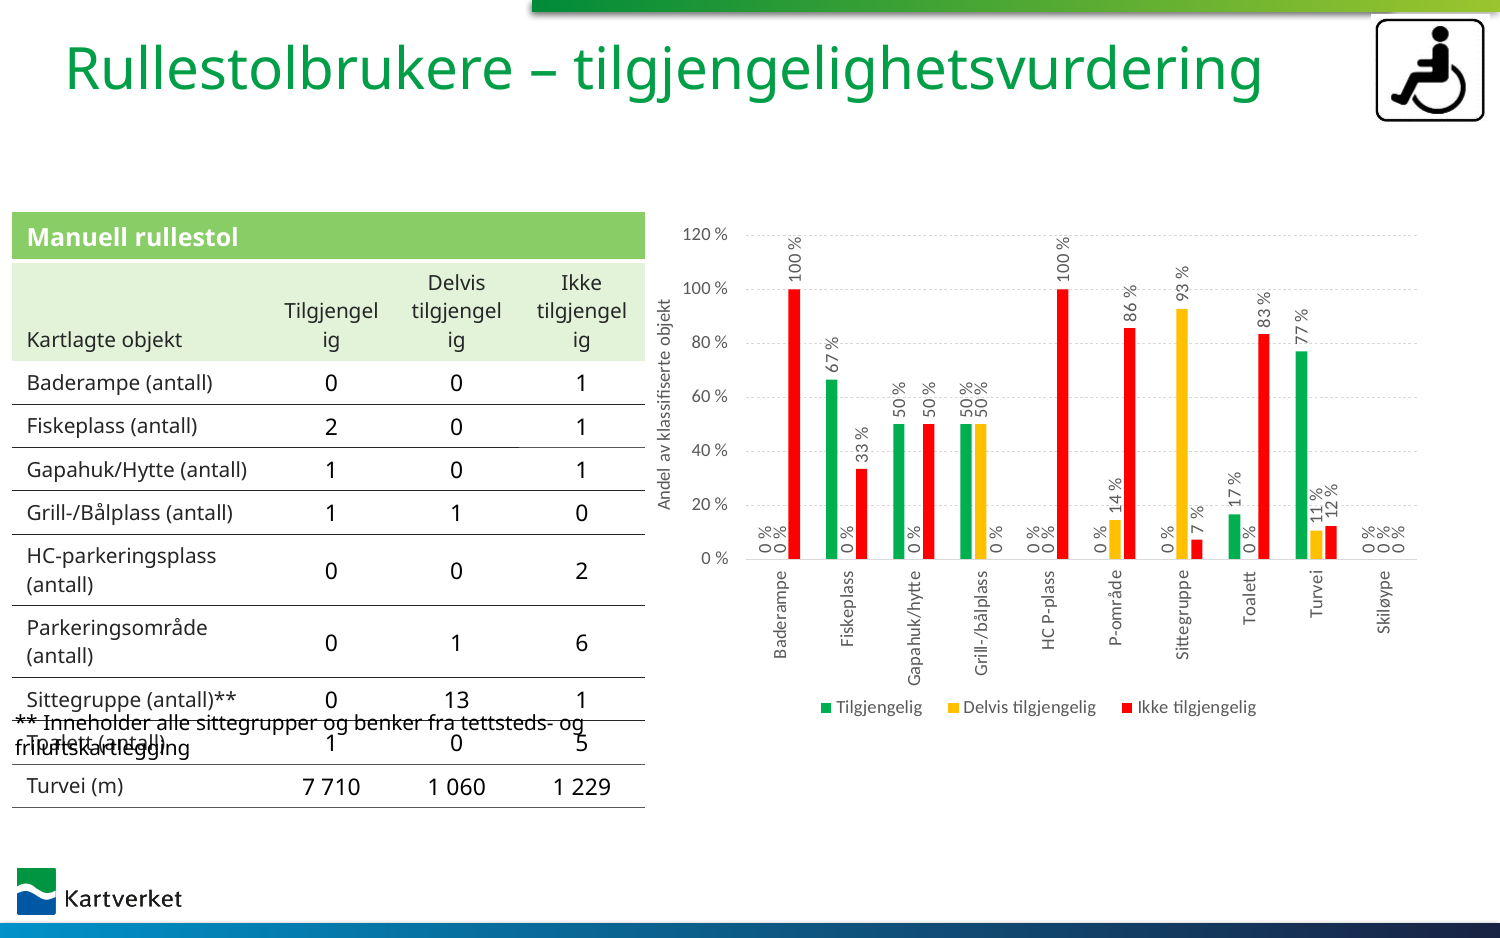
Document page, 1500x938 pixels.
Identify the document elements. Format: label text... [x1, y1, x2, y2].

text_box Rullestolbrukere – tilgjengelighetsvurdering [49, 12, 1372, 109]
text_box ** Inneholder alle sittegrupper og benker fra tettsteds- og friluftskartlegging [0, 702, 745, 768]
table_cell 0 [269, 361, 394, 404]
table_header Manuell rullestol [12, 212, 645, 259]
table_cell 1 [519, 448, 638, 490]
table_cell Tilgjengelig [269, 263, 394, 361]
table_cell 7 710 [269, 768, 394, 807]
table_cell Sittegruppe (antall)** [12, 678, 269, 702]
table_cell Fiskeplass (antall) [12, 405, 269, 447]
table_cell Turvei (m) [12, 768, 269, 807]
picture [643, 218, 1427, 728]
table_cell 1 [269, 491, 394, 534]
table_cell 0 [269, 606, 394, 677]
table_cell 1 060 [394, 768, 519, 807]
table_cell 6 [519, 606, 638, 677]
table_cell Gapahuk/Hytte (antall) [12, 448, 269, 490]
table_cell 0 [394, 535, 519, 605]
table_cell 0 [269, 678, 394, 702]
table_cell 1 [519, 678, 638, 702]
table_cell 2 [519, 535, 638, 605]
table_cell 1 [519, 405, 638, 447]
table_cell 0 [519, 491, 638, 534]
table_cell 1 [269, 448, 394, 490]
table_cell Ikke tilgjengelig [519, 263, 638, 361]
table_cell Kartlagte objekt [12, 263, 269, 361]
table_cell 1 [394, 491, 519, 534]
table_cell 1 [394, 606, 519, 677]
table_cell 0 [394, 361, 519, 404]
table_cell Parkeringsområde (antall) [12, 606, 269, 677]
table_cell 13 [394, 678, 519, 702]
table_cell HC-parkeringsplass (antall) [12, 535, 269, 605]
table_cell Grill-/Bålplass (antall) [12, 491, 269, 534]
table_cell 2 [269, 405, 394, 447]
table_cell Delvis tilgjengelig [394, 263, 519, 361]
table_cell 0 [394, 448, 519, 490]
picture [1371, 13, 1491, 127]
table_cell 0 [394, 405, 519, 447]
table_cell 1 [519, 361, 638, 404]
table_cell 1 229 [519, 768, 645, 807]
table_cell 0 [269, 535, 394, 605]
table_cell Baderampe (antall) [12, 361, 269, 404]
